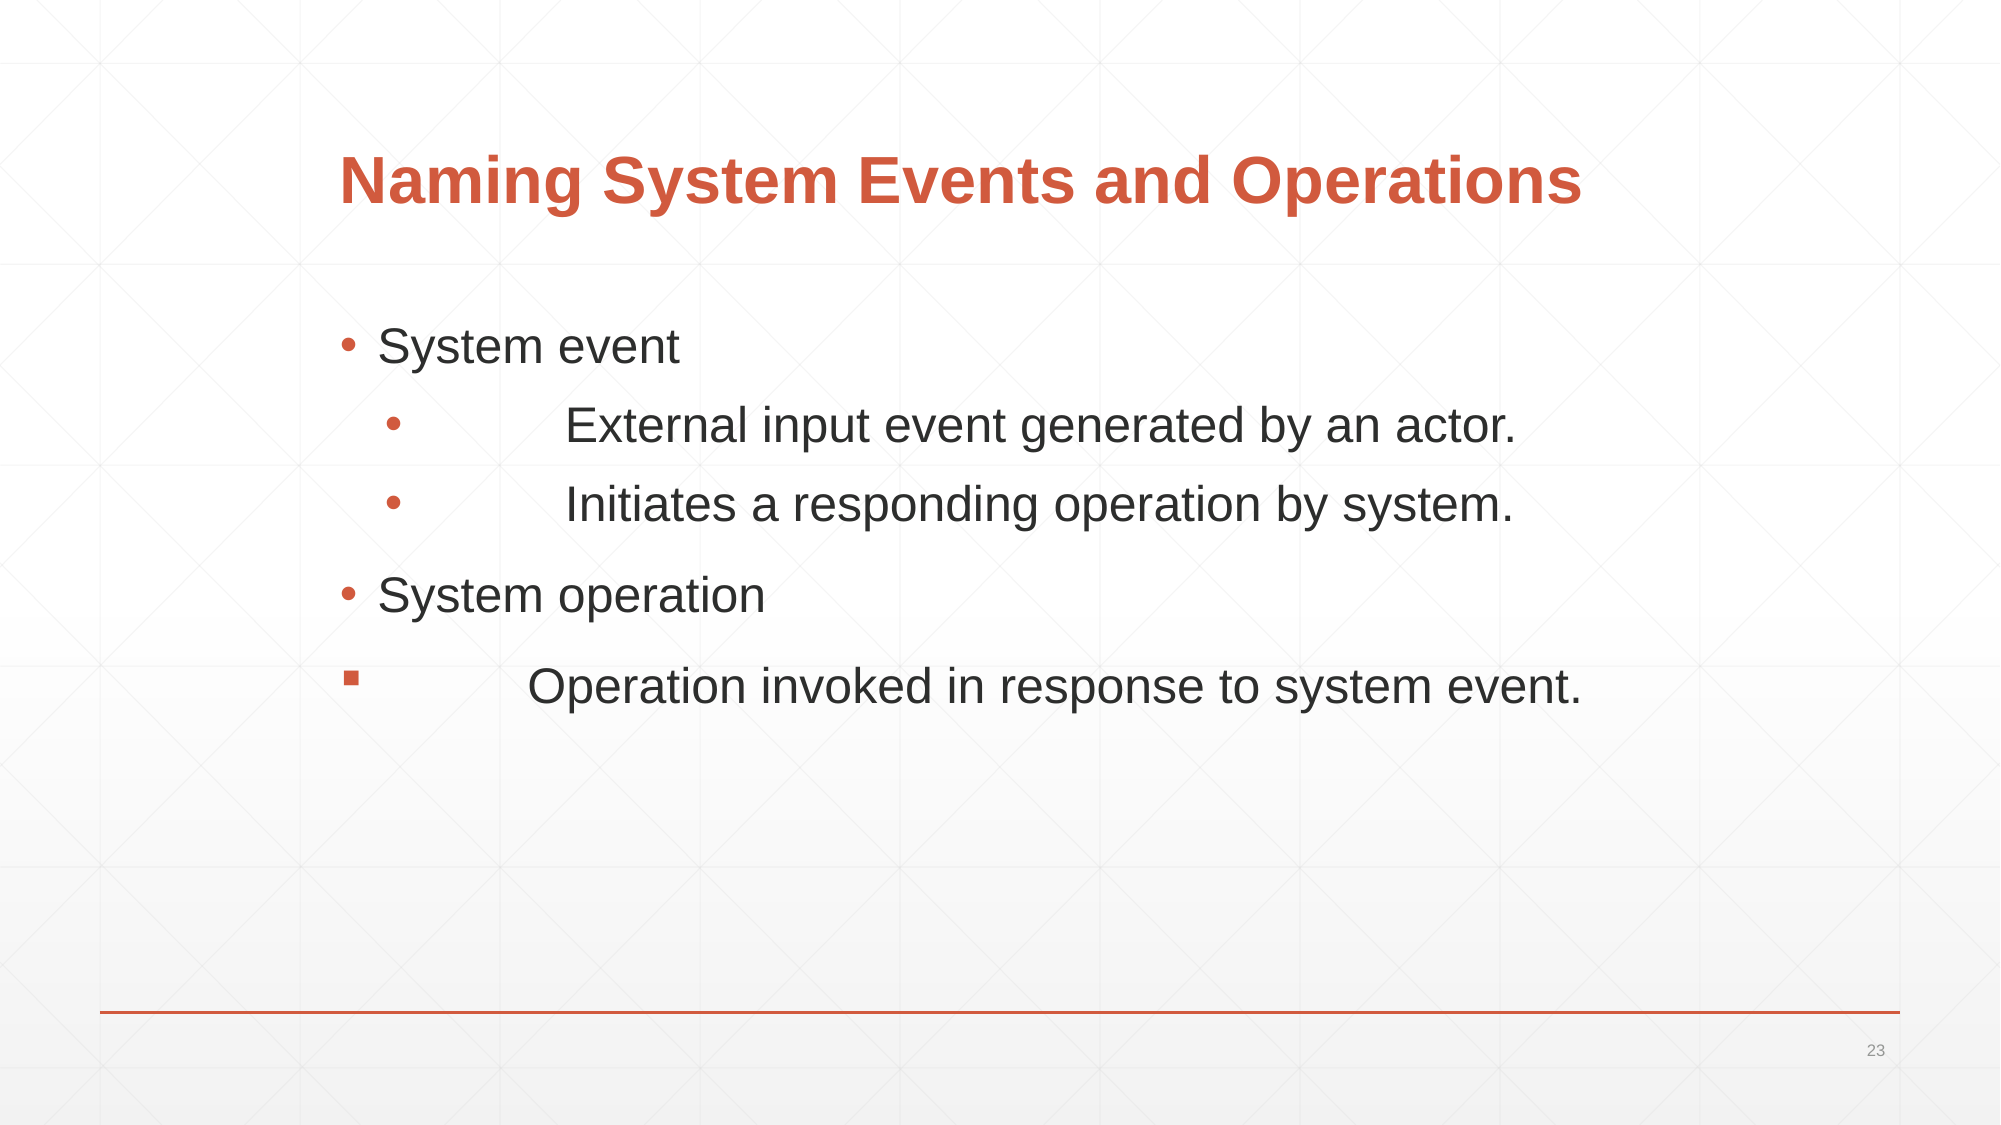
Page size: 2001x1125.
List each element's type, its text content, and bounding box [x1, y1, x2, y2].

list System event External input event generated by an actor. Initiates a responding operation by system. System operation Operation invoked in response to system event. [324, 312, 1672, 863]
slide_number 23 [1749, 1031, 1901, 1069]
title Naming System Events and Operations [324, 0, 1692, 225]
